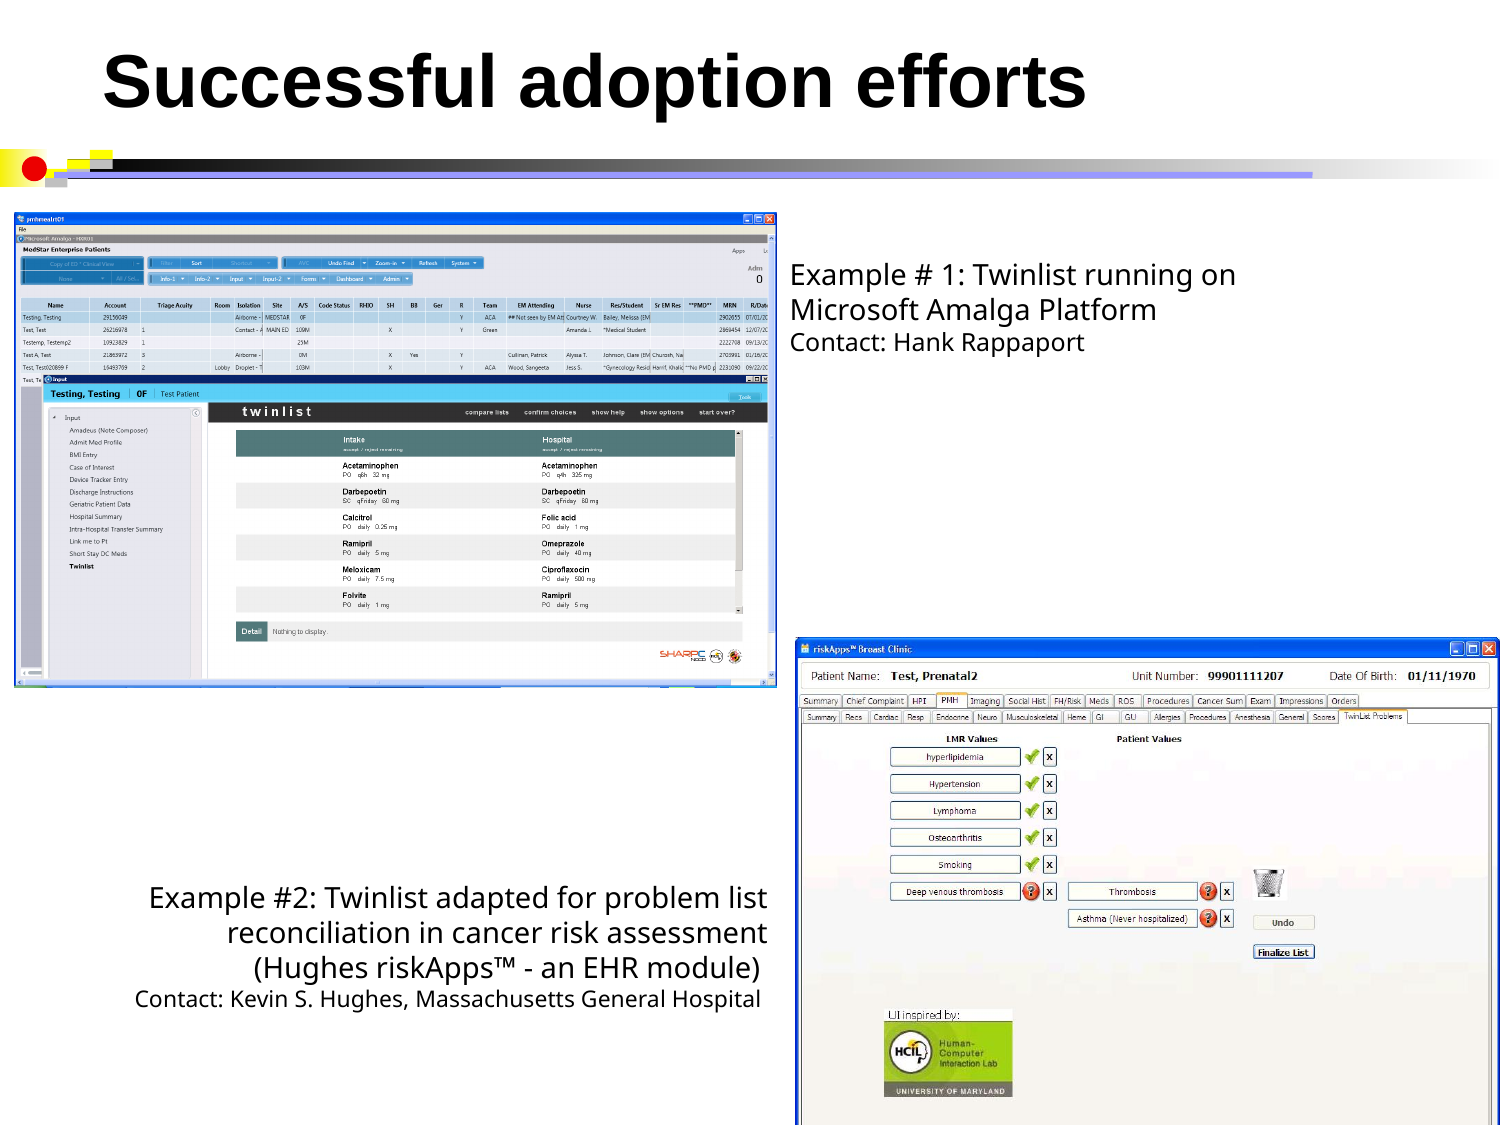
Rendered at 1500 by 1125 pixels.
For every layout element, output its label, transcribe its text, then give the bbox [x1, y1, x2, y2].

text_box Example # 1: Twinlist running on Microsoft Amalga Platform Contact: Hank Rappaport [782, 248, 1406, 399]
picture [795, 637, 1500, 1125]
picture [14, 212, 778, 689]
title Successful adoption efforts [87, 24, 1438, 151]
text_box Example #2: Twinlist adapted for problem list reconciliation in cancer risk assessment (Hughes riskApps™ - an EHR module) Contact: Kevin S. Hughes, Massachusetts General Hospital [74, 872, 783, 1090]
text_box [74, 43, 1425, 231]
